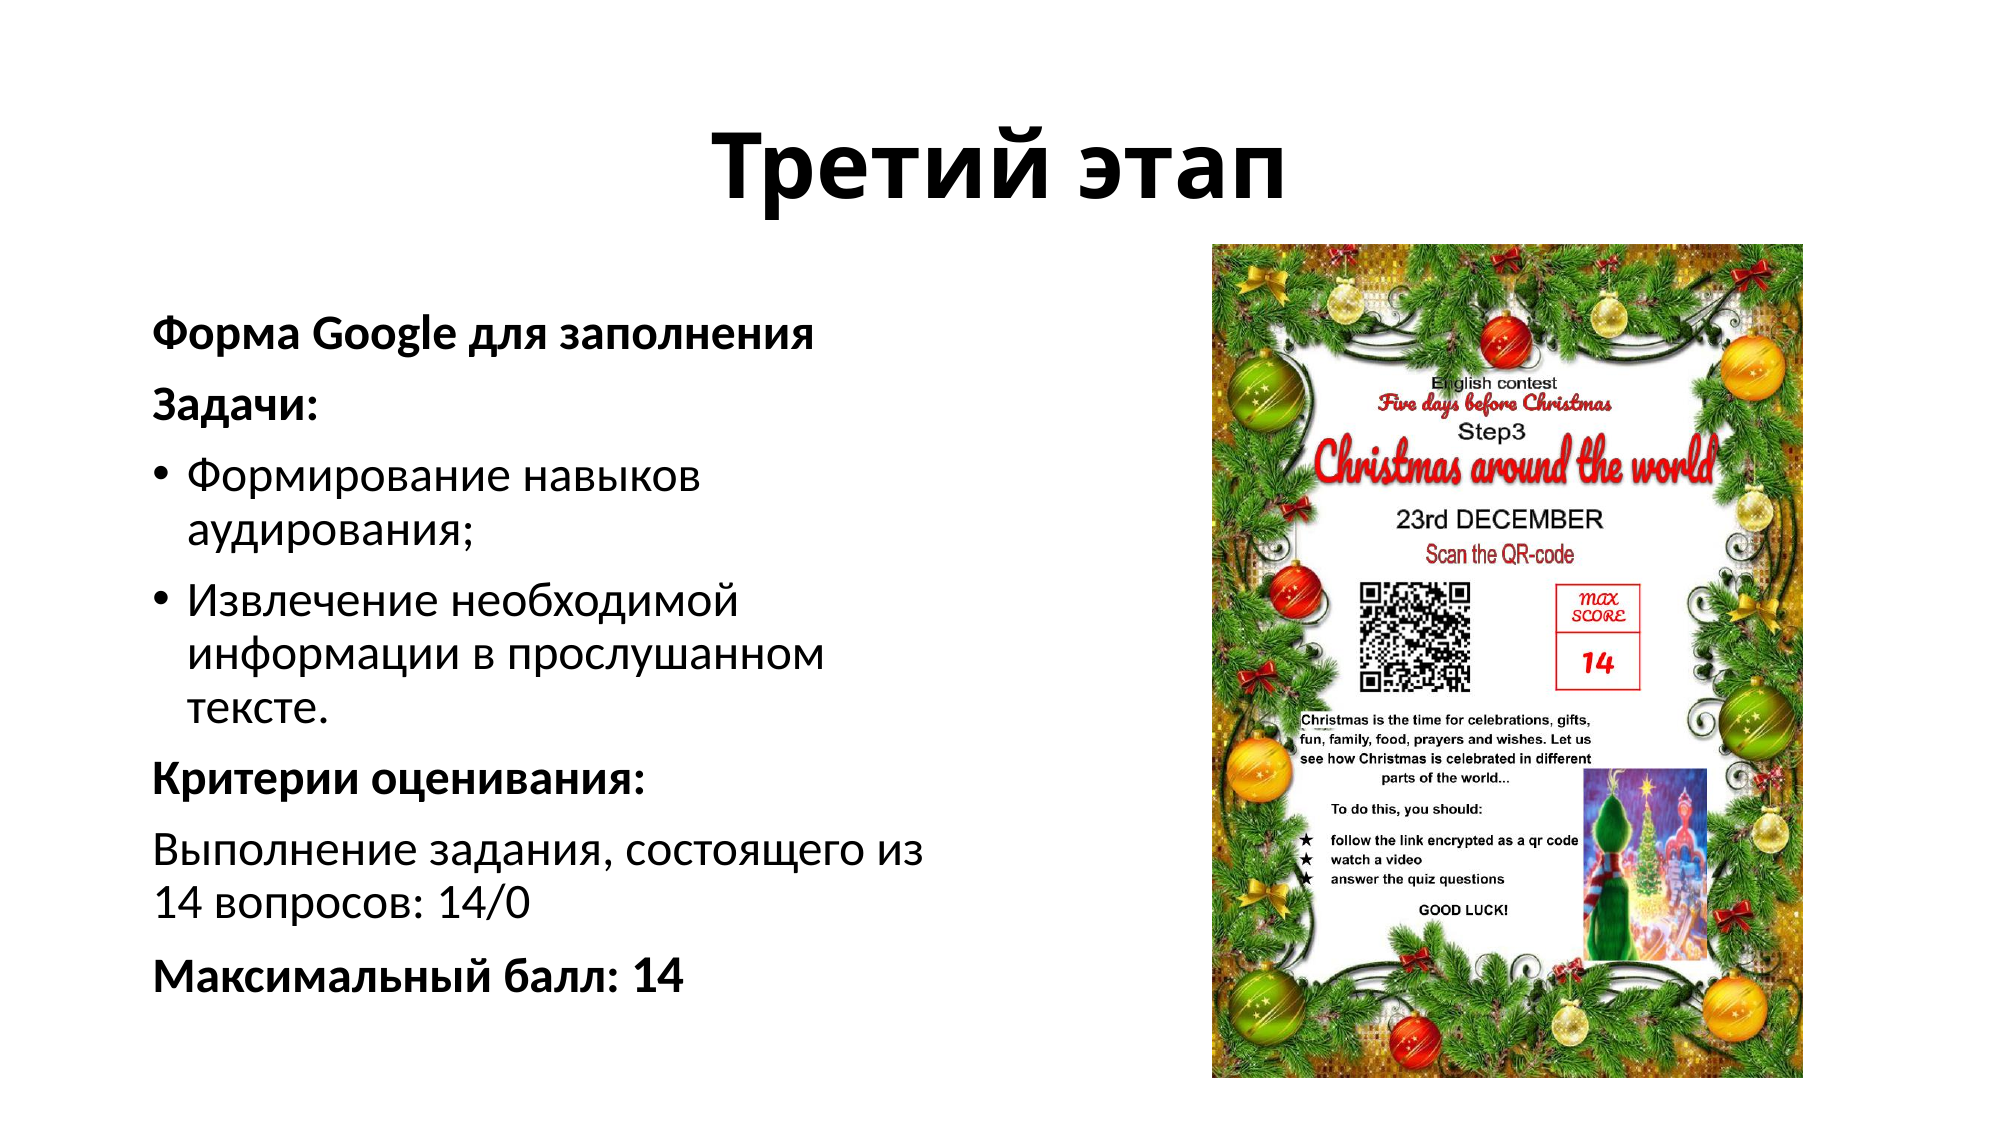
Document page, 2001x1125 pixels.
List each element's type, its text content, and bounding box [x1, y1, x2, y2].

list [1212, 244, 1803, 1078]
list Форма Google для заполнения Задачи: Формирование навыков аудирования; Извлечение необходимой информации в прослушанном тексте. Критерии оценивания: Выполнение задания, состоящего из 14 вопросов: 14/0 Максимальный балл: 14 [137, 299, 988, 1014]
title Третий этап [137, 59, 1863, 278]
